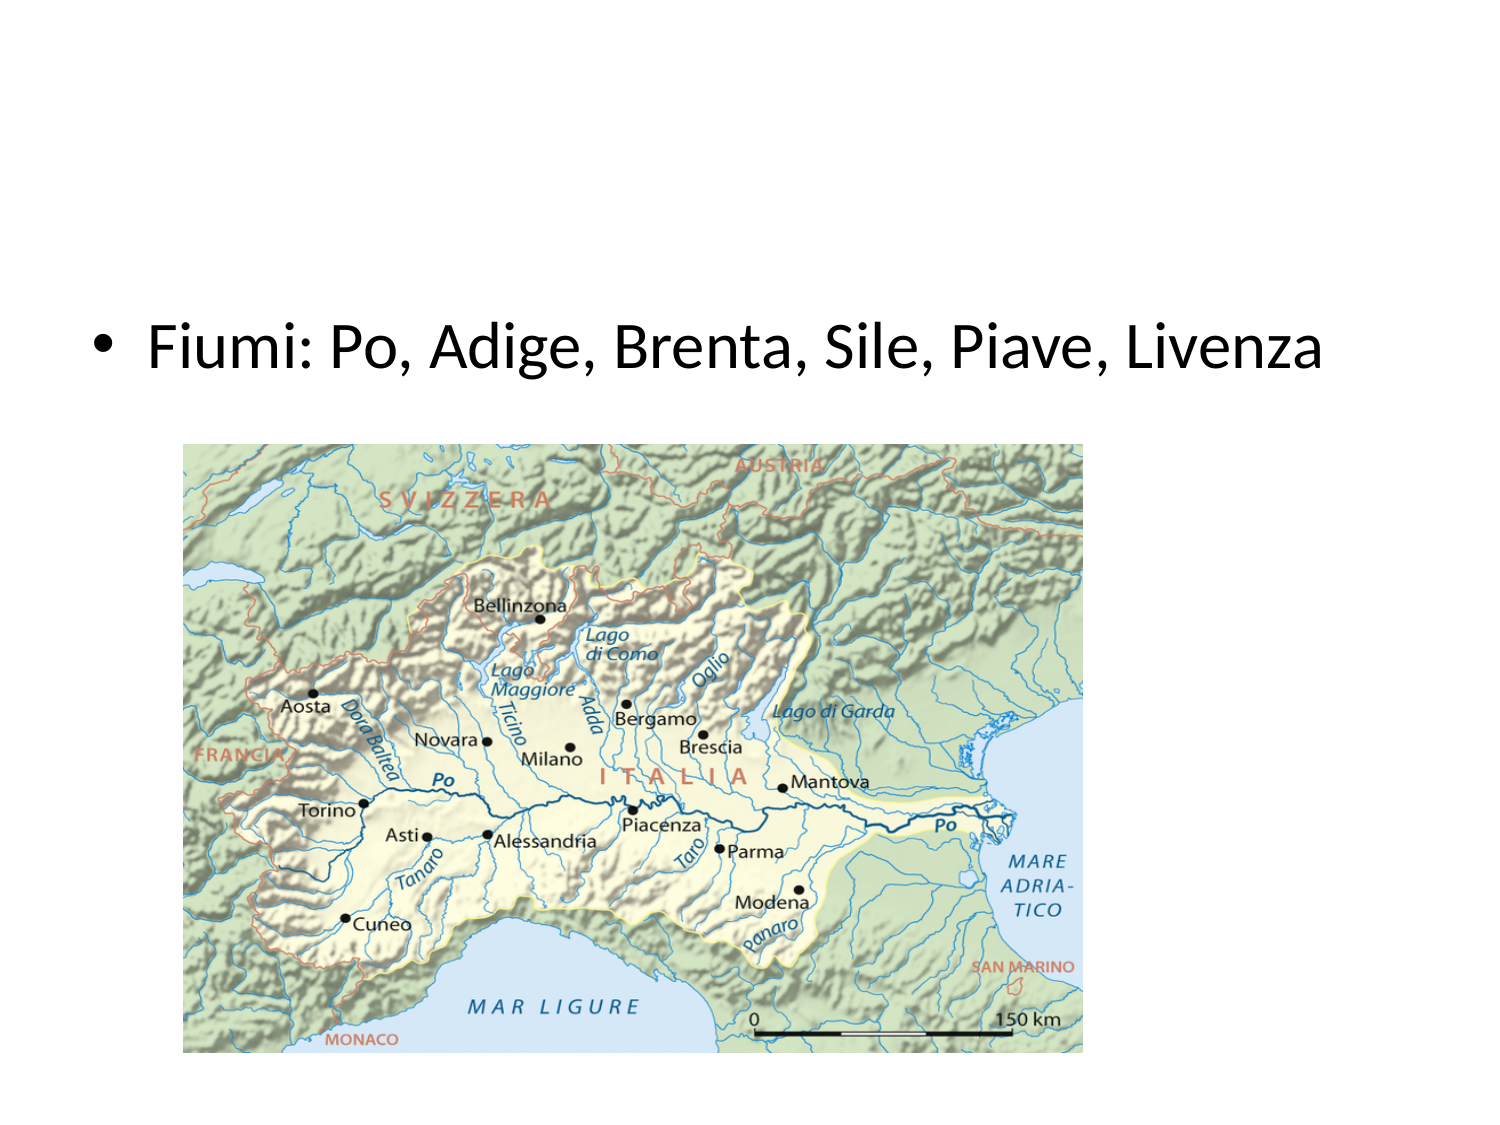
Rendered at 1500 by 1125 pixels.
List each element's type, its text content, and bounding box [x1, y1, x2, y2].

list Fiumi: Po, Adige, Brenta, Sile, Piave, Livenza [76, 294, 1427, 1037]
picture [183, 444, 1083, 1053]
